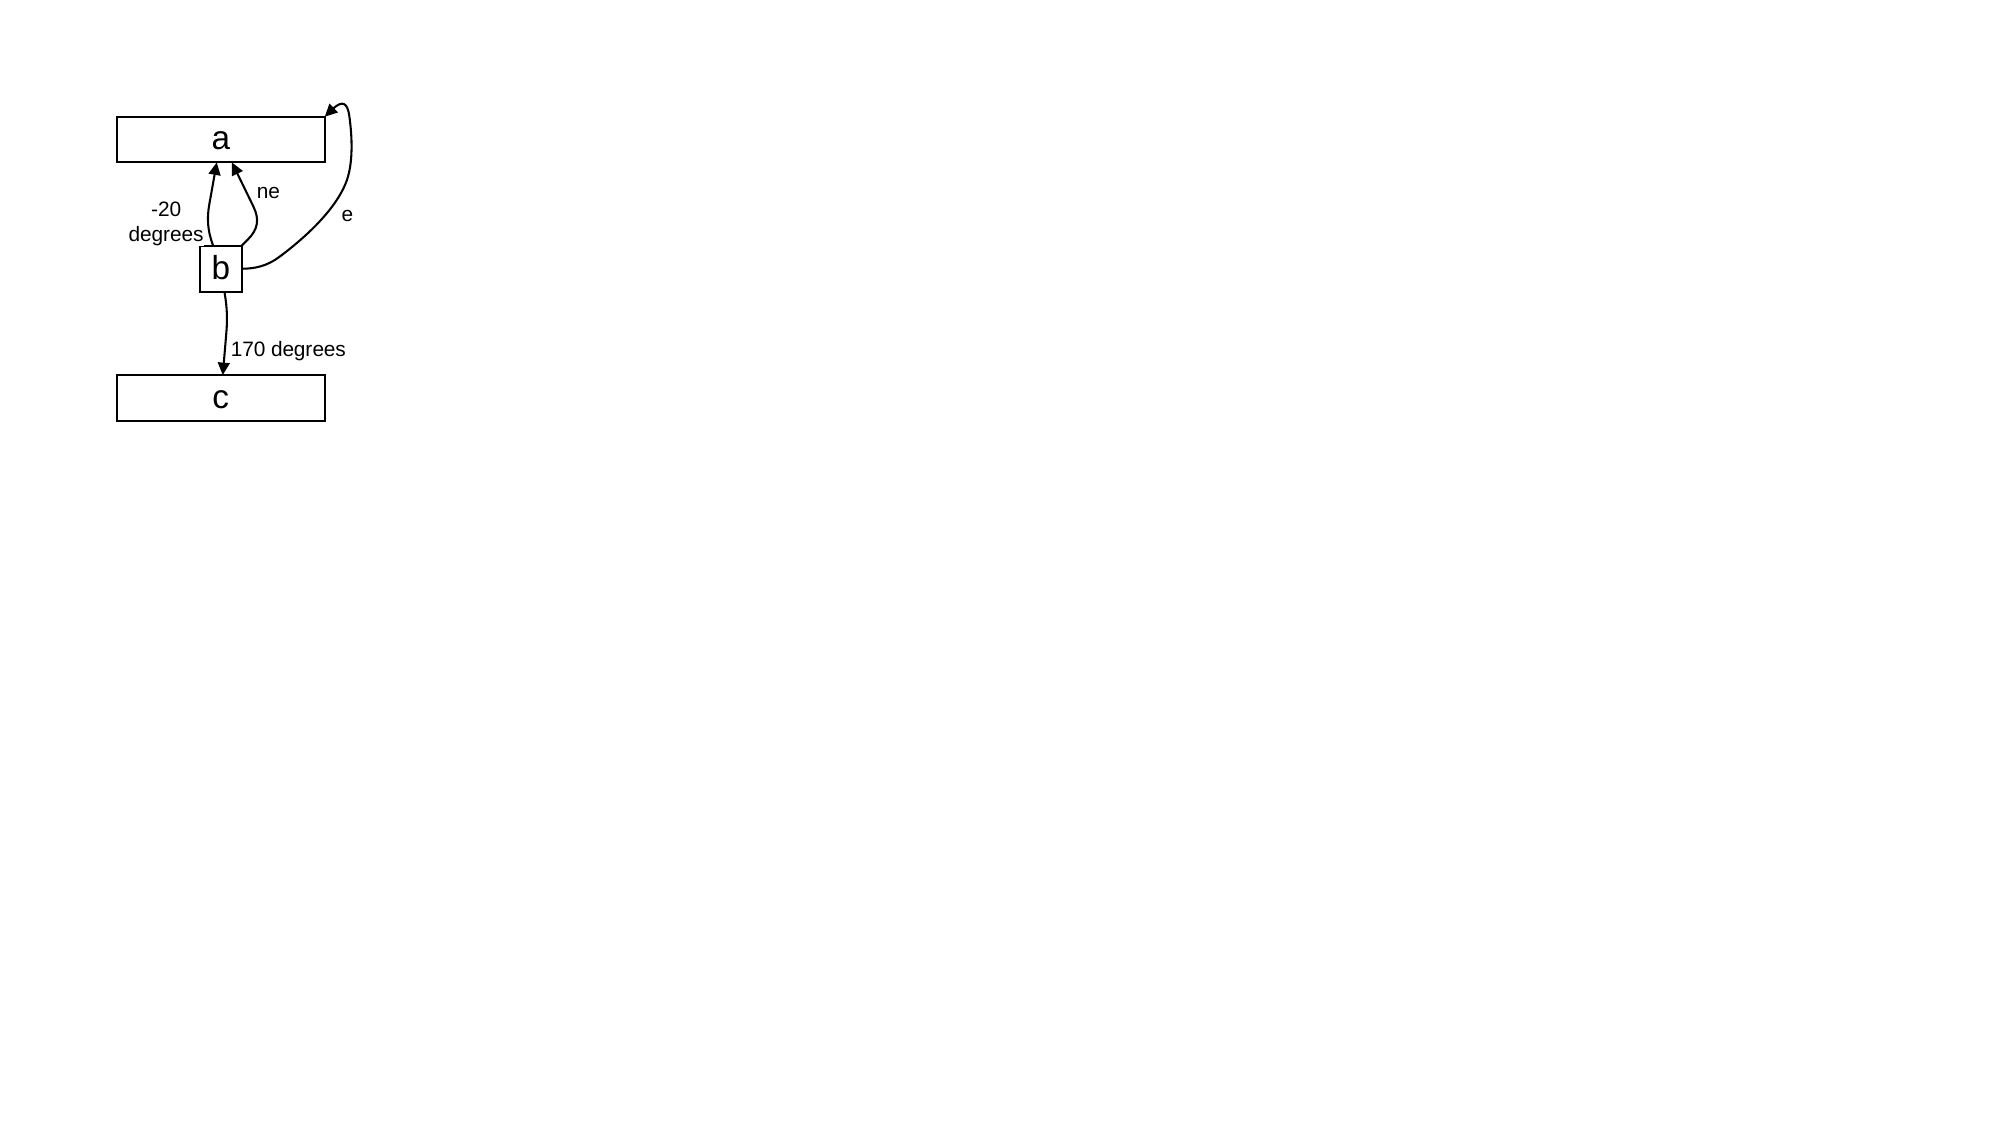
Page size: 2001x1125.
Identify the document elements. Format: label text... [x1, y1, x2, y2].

text_box [74, 74, 367, 463]
text_box -20 degrees [126, 198, 206, 244]
text_box 170 degrees [228, 335, 349, 361]
text_box b [199, 245, 242, 292]
text_box [241, 103, 353, 270]
text_box [207, 162, 221, 247]
text_box c [116, 374, 325, 421]
text_box a [116, 116, 324, 163]
text_box e [339, 200, 356, 226]
text_box [217, 291, 230, 376]
text_box [231, 162, 258, 247]
text_box ne [254, 177, 283, 203]
